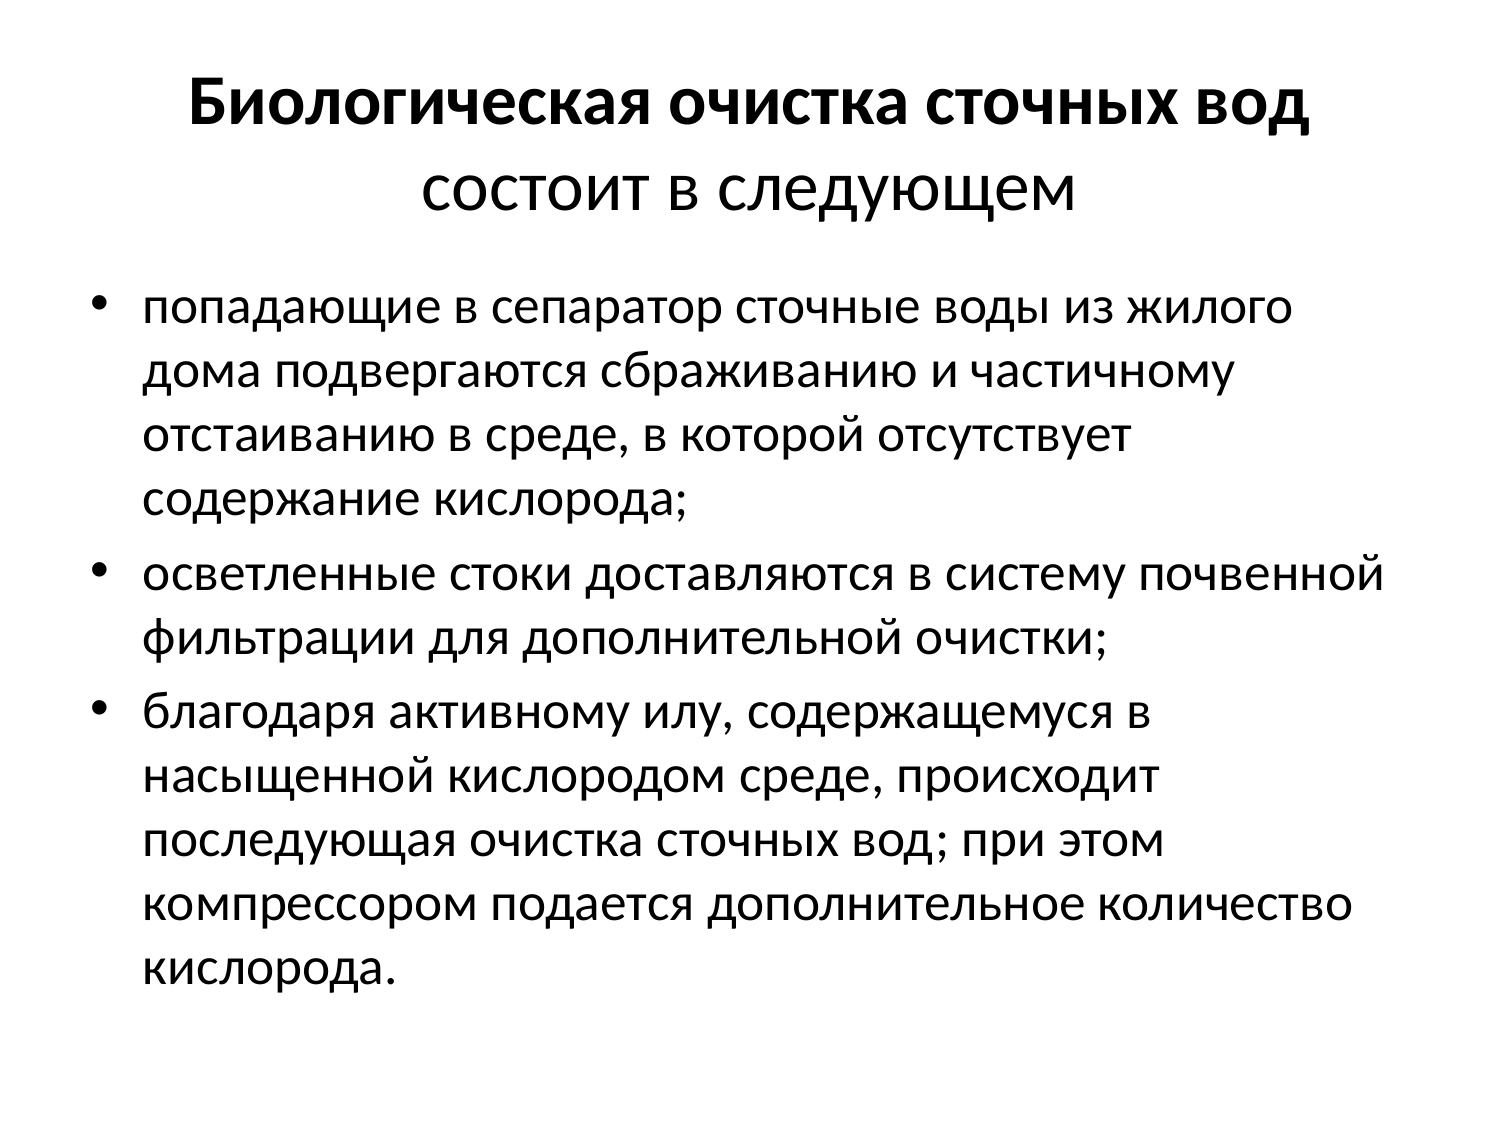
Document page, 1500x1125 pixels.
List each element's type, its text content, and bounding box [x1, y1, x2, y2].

list попадающие в сепаратор сточные воды из жилого дома подвергаются сбраживанию и частичному отстаиванию в среде, в которой отсутствует содержание кислорода; осветленные стоки доставляются в систему почвенной фильтрации для дополнительной очистки; благодаря активному илу, содержащемуся в насыщенной кислородом среде, происходит последующая очистка сточных вод; при этом компрессором подается дополнительное количество кислорода. [75, 262, 1425, 1005]
title Биологическая очистка сточных вод состоит в следующем [75, 45, 1425, 233]
